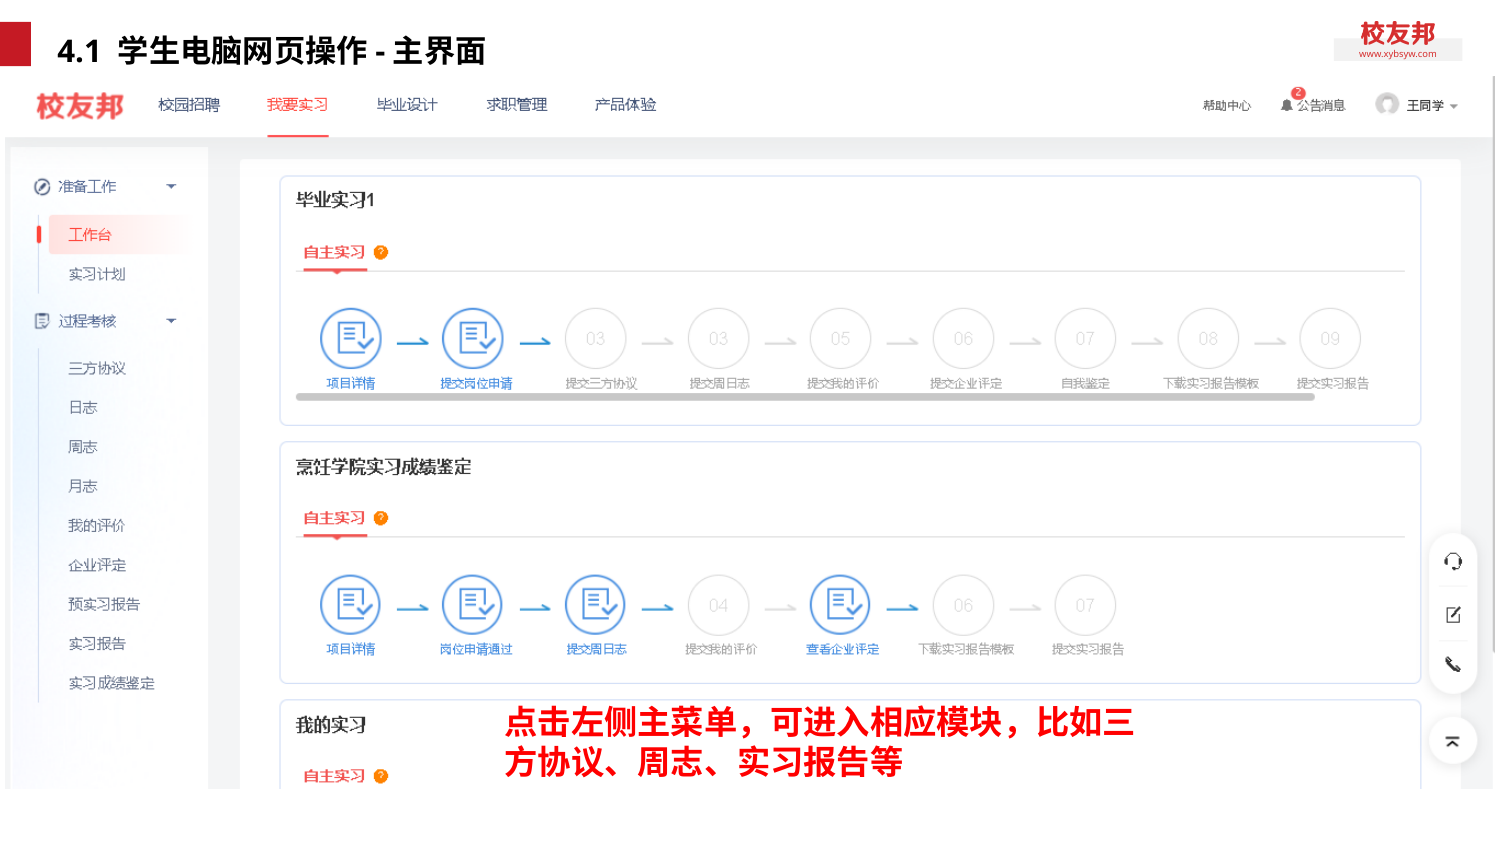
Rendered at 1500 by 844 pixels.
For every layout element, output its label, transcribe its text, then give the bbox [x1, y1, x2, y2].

picture [5, 76, 1495, 789]
title 4.1 学生电脑网页操作-主界面 [42, 11, 939, 76]
picture [1361, 21, 1435, 45]
